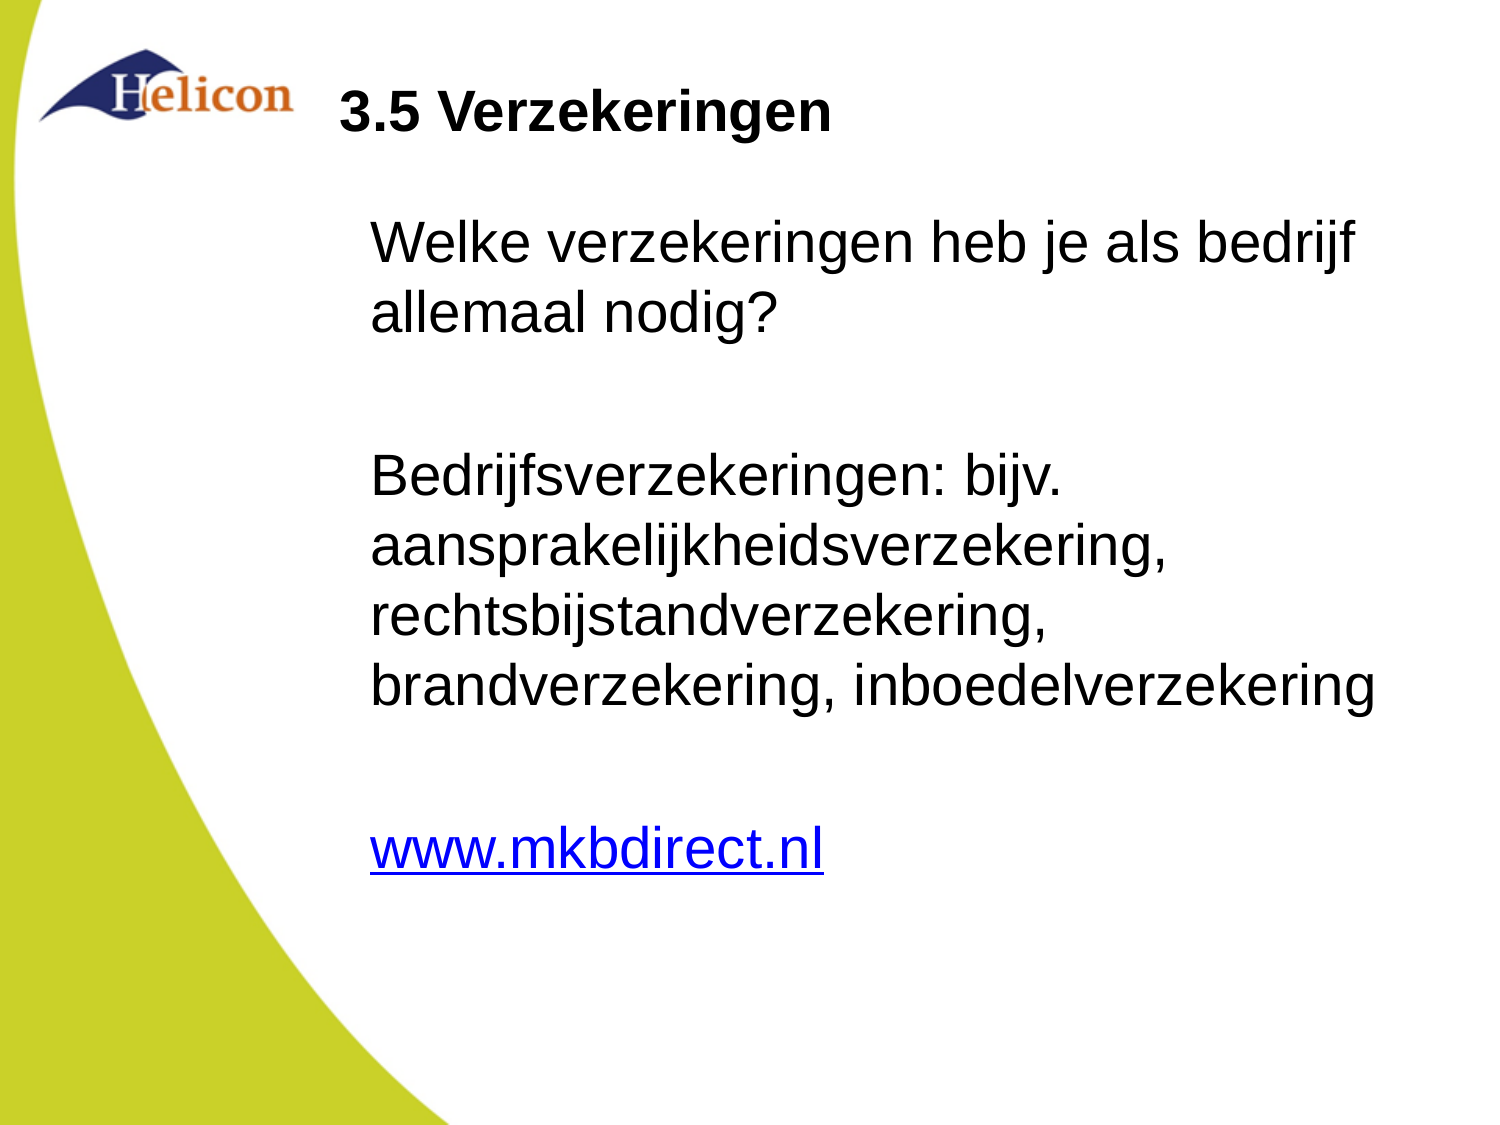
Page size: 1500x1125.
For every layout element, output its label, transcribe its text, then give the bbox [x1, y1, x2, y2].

picture [0, 0, 1500, 1125]
title 3.5 Verzekeringen [324, 54, 1415, 161]
list Welke verzekeringen heb je als bedrijf allemaal nodig? Bedrijfsverzekeringen: bijv. aansprakelijkheidsverzekering, rechtsbijstandverzekering, brandverzekering, inboedelverzekering www.mkbdirect.nl [336, 196, 1425, 1005]
